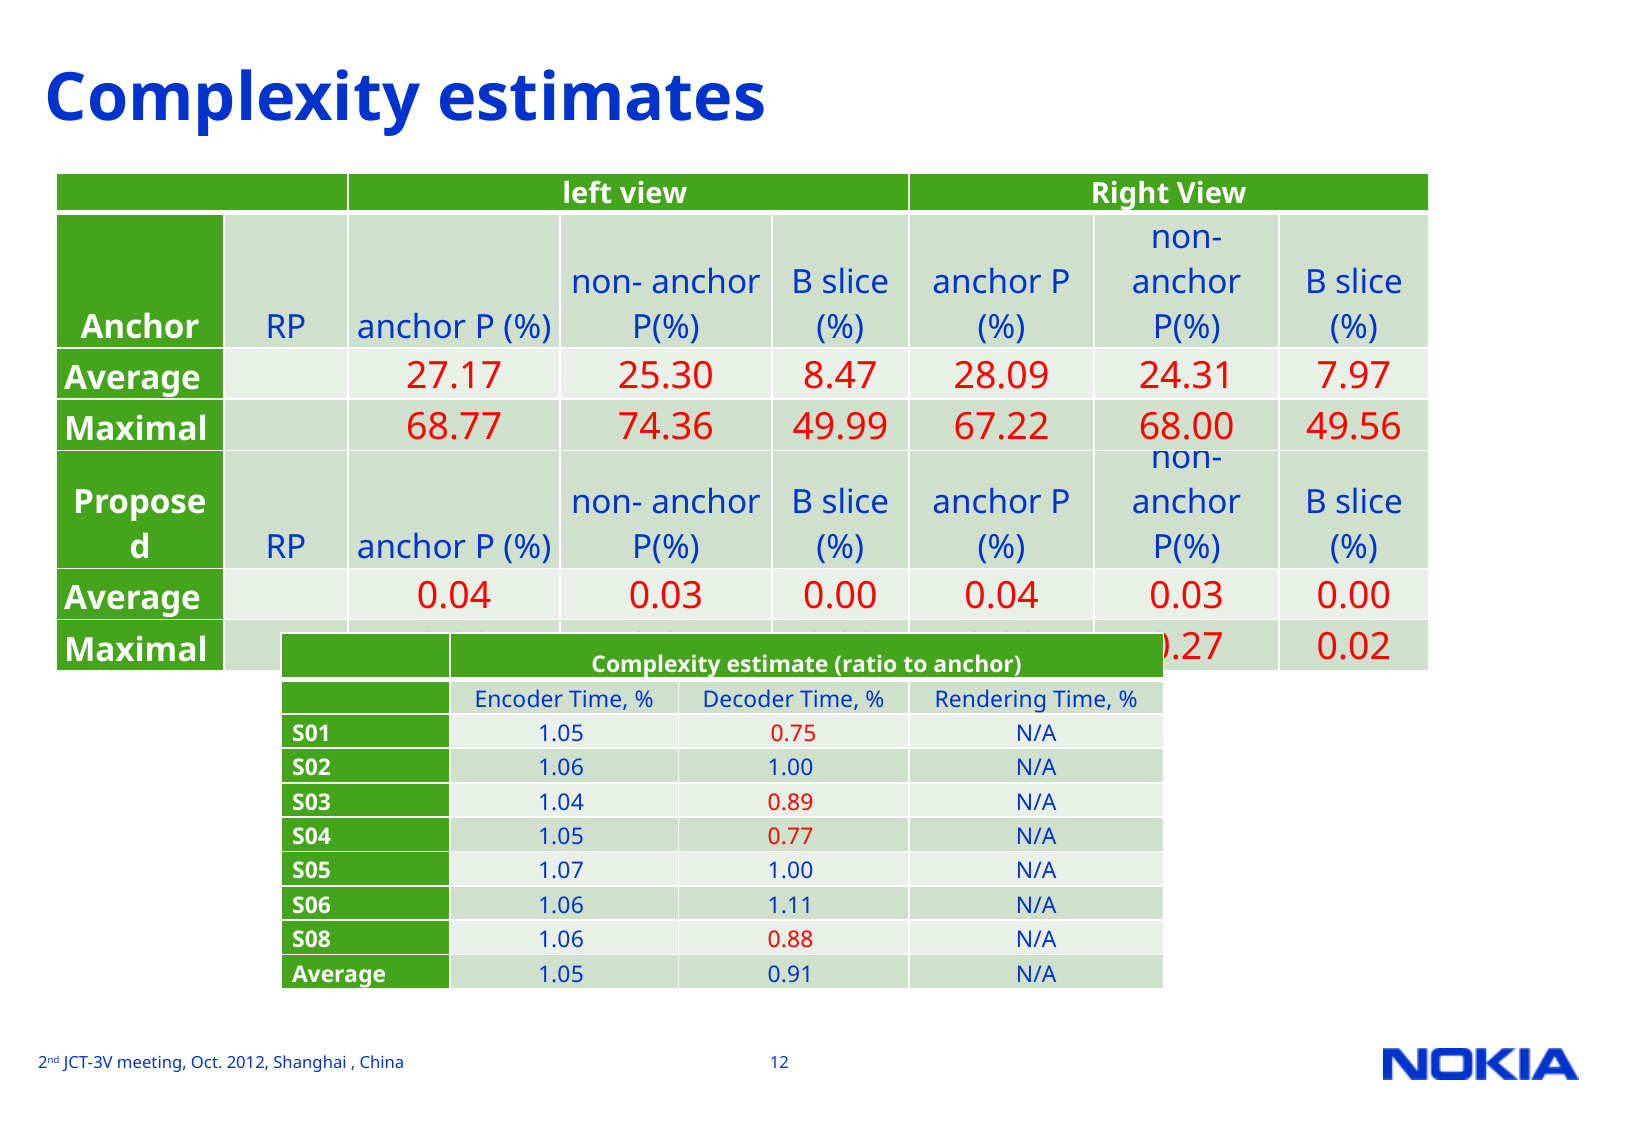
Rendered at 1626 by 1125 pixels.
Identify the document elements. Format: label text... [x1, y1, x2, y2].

table_cell 28.09 [910, 349, 1093, 398]
table_cell Maximal [57, 400, 223, 450]
table_cell 1.04 [451, 784, 678, 816]
table_cell 1.06 [451, 749, 678, 782]
table_cell [282, 682, 449, 713]
table_cell 0.02 [1280, 620, 1428, 670]
table_header [282, 634, 449, 677]
table_cell 49.99 [773, 400, 908, 450]
table_cell B slice (%) [1280, 215, 1428, 347]
table_header Right View [910, 174, 1428, 210]
table_cell 25.30 [561, 349, 771, 398]
table_cell 1.05 [451, 715, 678, 747]
table_header Complexity estimate (ratio to anchor) [451, 634, 1163, 677]
table_cell RP [225, 451, 347, 568]
table_cell 0.28 [910, 620, 1093, 632]
table_cell S08 [282, 921, 449, 954]
table_header left view [349, 174, 908, 210]
table_cell [225, 400, 347, 450]
table_cell [225, 349, 347, 398]
table_cell 0.03 [1095, 569, 1278, 619]
table_cell Average [57, 349, 223, 398]
table_cell Average [57, 569, 223, 619]
table_cell 1.11 [679, 887, 908, 919]
table_cell S03 [282, 784, 449, 816]
table_cell anchor P (%) [910, 451, 1093, 568]
table_cell Average [282, 955, 449, 988]
table_cell Proposed [57, 451, 223, 568]
table_cell 1.07 [451, 852, 678, 885]
table_cell N/A [910, 887, 1163, 919]
table_cell 1.05 [451, 955, 678, 988]
table_cell 0.27 [1095, 620, 1278, 670]
table_cell non-anchor P(%) [1095, 215, 1278, 347]
table_cell S02 [282, 749, 449, 782]
table_cell S05 [282, 852, 449, 885]
table_cell S01 [282, 715, 449, 747]
table_cell 0.91 [679, 955, 908, 988]
table_cell 7.97 [1280, 349, 1428, 398]
table_cell 0.75 [679, 715, 908, 747]
table_cell 0.25 [561, 620, 771, 632]
table_cell 74.36 [561, 400, 771, 450]
table_cell 0.04 [910, 569, 1093, 619]
table_cell 1.06 [451, 887, 678, 919]
table_cell 0.00 [1280, 569, 1428, 619]
table_cell S06 [282, 887, 449, 919]
table_cell non- anchor P(%) [561, 215, 771, 347]
table_cell B slice (%) [1280, 451, 1428, 568]
table_cell B slice (%) [773, 451, 908, 568]
picture [1383, 1048, 1579, 1080]
table_cell anchor P (%) [349, 451, 559, 568]
table_cell N/A [910, 921, 1163, 954]
table_cell N/A [910, 784, 1163, 816]
table_cell 49.56 [1280, 400, 1428, 450]
table_cell 67.22 [910, 400, 1093, 450]
table_cell 68.00 [1095, 400, 1278, 450]
table_cell N/A [910, 715, 1163, 747]
table_cell 0.02 [773, 620, 908, 632]
table_cell anchor P (%) [910, 215, 1093, 347]
table_cell 1.05 [451, 818, 678, 851]
table_cell N/A [910, 852, 1163, 885]
table_cell Decoder Time, % [679, 682, 908, 713]
table_cell [225, 620, 347, 670]
table_cell Encoder Time, % [451, 682, 678, 713]
table_cell 0.03 [561, 569, 771, 619]
table_cell 0.04 [349, 569, 559, 619]
table_cell N/A [910, 955, 1163, 988]
table_cell 1.00 [679, 749, 908, 782]
table_cell 0.88 [679, 921, 908, 954]
table_cell anchor P (%) [349, 215, 559, 347]
table_header [57, 174, 347, 210]
table_cell 0.89 [679, 784, 908, 816]
table_cell non-anchor P(%) [1095, 451, 1278, 568]
table_cell Anchor [57, 215, 223, 347]
table_cell non- anchor P(%) [561, 451, 771, 568]
table_cell N/A [910, 749, 1163, 782]
table_cell 0.28 [349, 620, 559, 632]
table_cell 27.17 [349, 349, 559, 398]
title Complexity estimates [29, 1, 1493, 188]
table_cell 24.31 [1095, 349, 1278, 398]
table_cell Maximal [57, 620, 223, 670]
table_cell S04 [282, 818, 449, 851]
table_cell 0.00 [773, 569, 908, 619]
table_cell 68.77 [349, 400, 559, 450]
table_cell RP [225, 215, 347, 347]
table_cell [225, 569, 347, 619]
table_cell 1.00 [679, 852, 908, 885]
table_cell 8.47 [773, 349, 908, 398]
table_cell 1.06 [451, 921, 678, 954]
table_cell N/A [910, 818, 1163, 851]
table_cell Rendering Time, % [910, 682, 1163, 713]
table_cell 0.77 [679, 818, 908, 851]
table_cell B slice (%) [773, 215, 908, 347]
